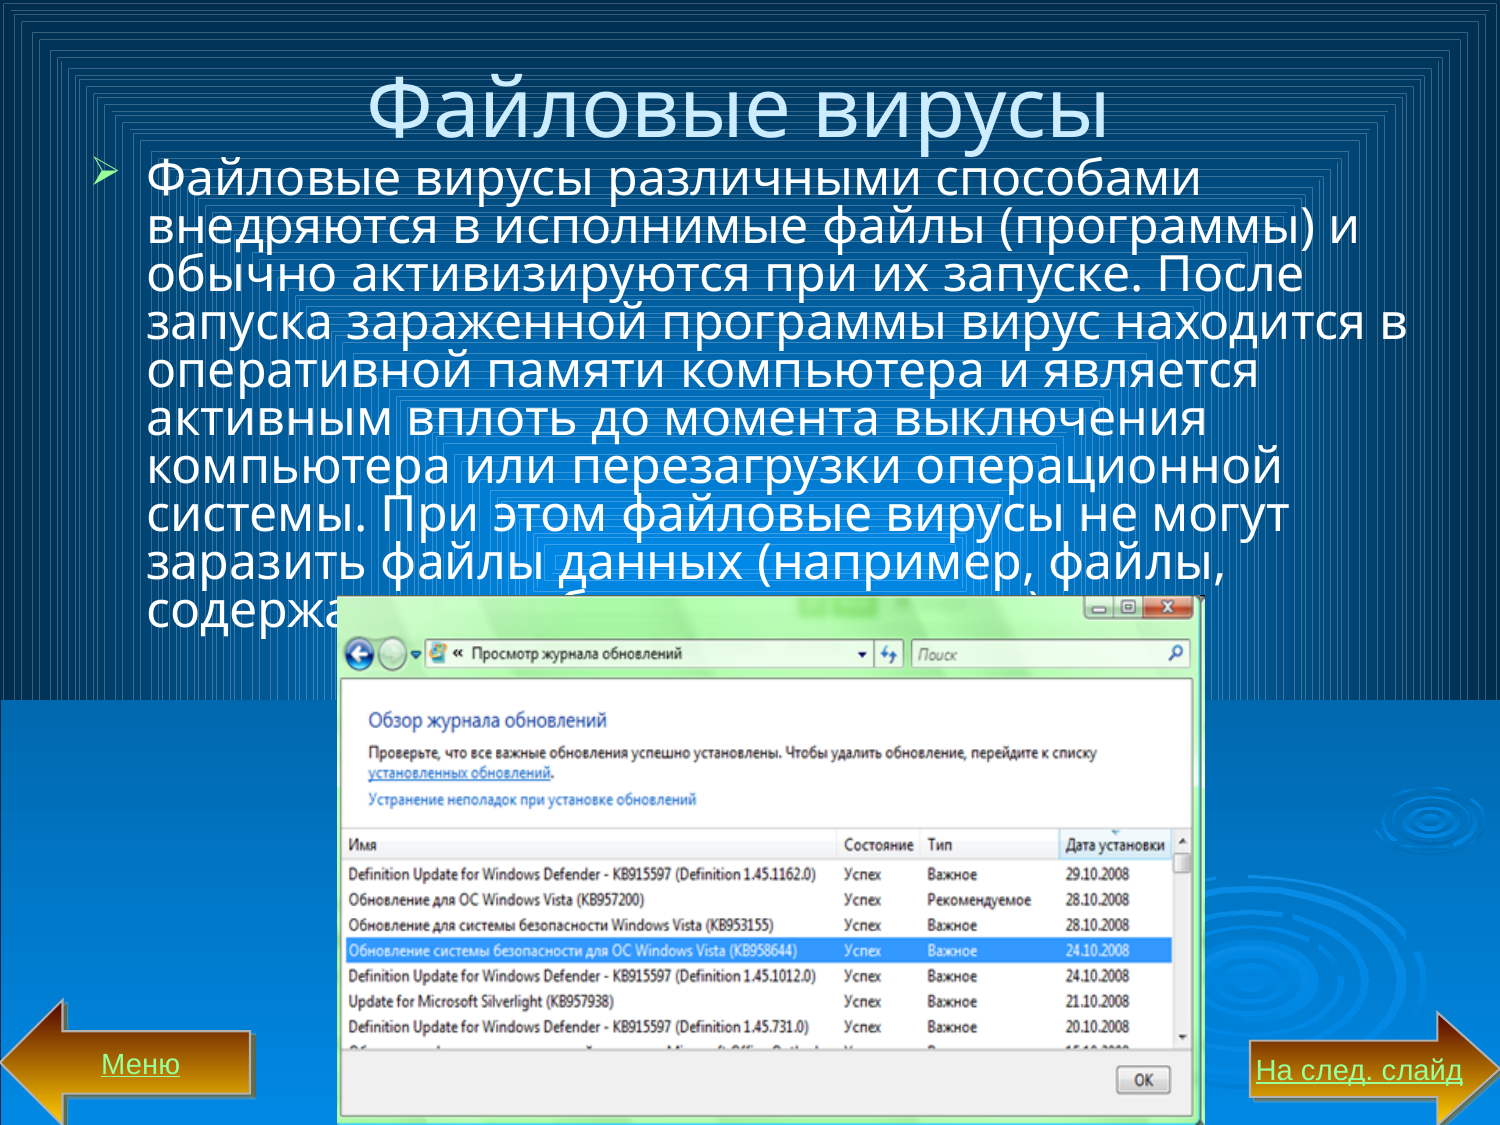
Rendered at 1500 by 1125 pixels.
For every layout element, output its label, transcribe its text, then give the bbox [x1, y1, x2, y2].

list Файловые вирусы различными способами внедряются в исполнимые файлы (программы) и обычно активизируются при их запуске. После запуска зараженной программы вирус находится в оперативной памяти компьютера и является активным вплоть до момента выключения компьютера или перезагрузки операционной системы. При этом файловые вирусы не могут заразить файлы данных (например, файлы, содержащие изображение или звук). [74, 149, 1426, 601]
picture [337, 595, 1205, 1125]
text_box На след. слайд [1250, 1012, 1500, 1125]
text_box Меню [0, 999, 250, 1125]
title Файловые вирусы [74, 45, 1426, 149]
